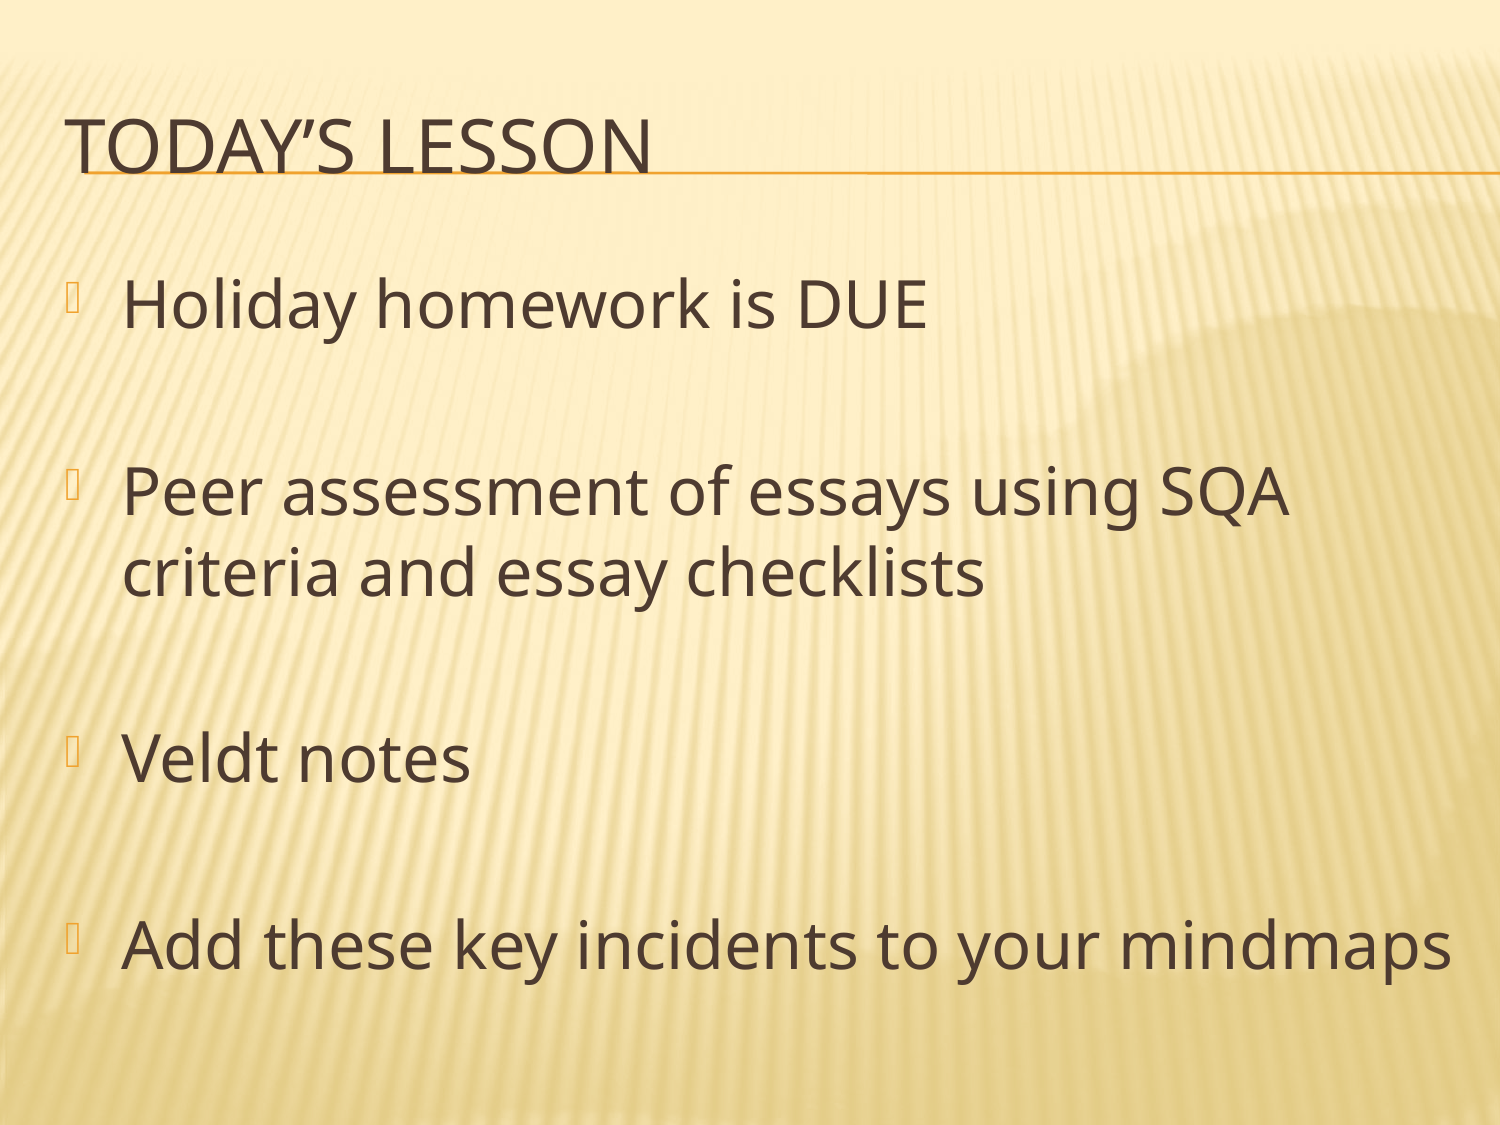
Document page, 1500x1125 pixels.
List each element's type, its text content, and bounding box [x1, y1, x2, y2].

list Holiday homework is DUE Peer assessment of essays using SQA criteria and essay checklists Veldt notes Add these key incidents to your mindmaps [50, 254, 1475, 998]
title Today’s lesson [50, 75, 1475, 213]
